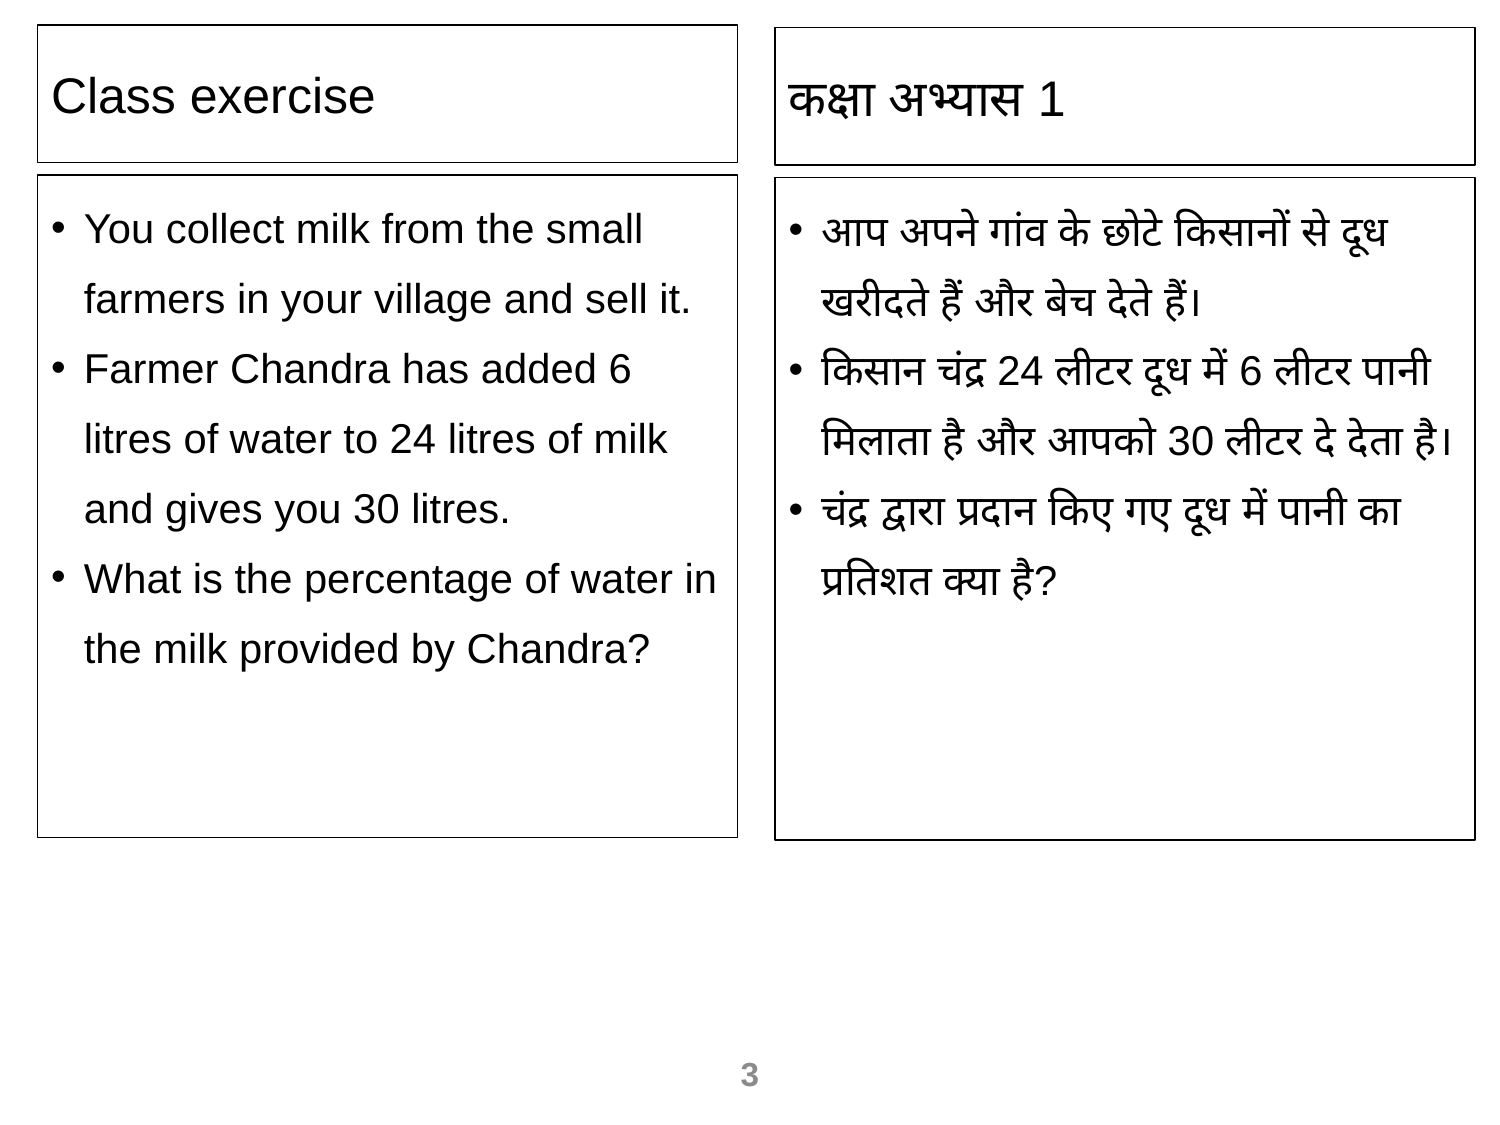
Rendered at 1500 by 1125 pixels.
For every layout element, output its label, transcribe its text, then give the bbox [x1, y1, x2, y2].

text_box आप अपने गांव के छोटे किसानों से दूध खरीदते हैं और बेच देते हैं। किसान चंद्र 24 लीटर दूध में 6 लीटर पानी मिलाता है और आपको 30 लीटर दे देता है। चंद्र द्वारा प्रदान किए गए दूध में पानी का प्रतिशत क्या है? [774, 177, 1475, 840]
text_box [1475, 201, 1484, 791]
text_box You collect milk from the small farmers in your village and sell it. Farmer Chandra has added 6 litres of water to 24 litres of milk and gives you 30 litres. What is the percentage of water in the milk provided by Chandra? [37, 174, 738, 838]
text_box कक्षा अभ्यास 1 [774, 27, 1475, 165]
text_box Class exercise [37, 24, 738, 163]
slide_number 3 [512, 1042, 988, 1103]
text_box [738, 199, 747, 788]
